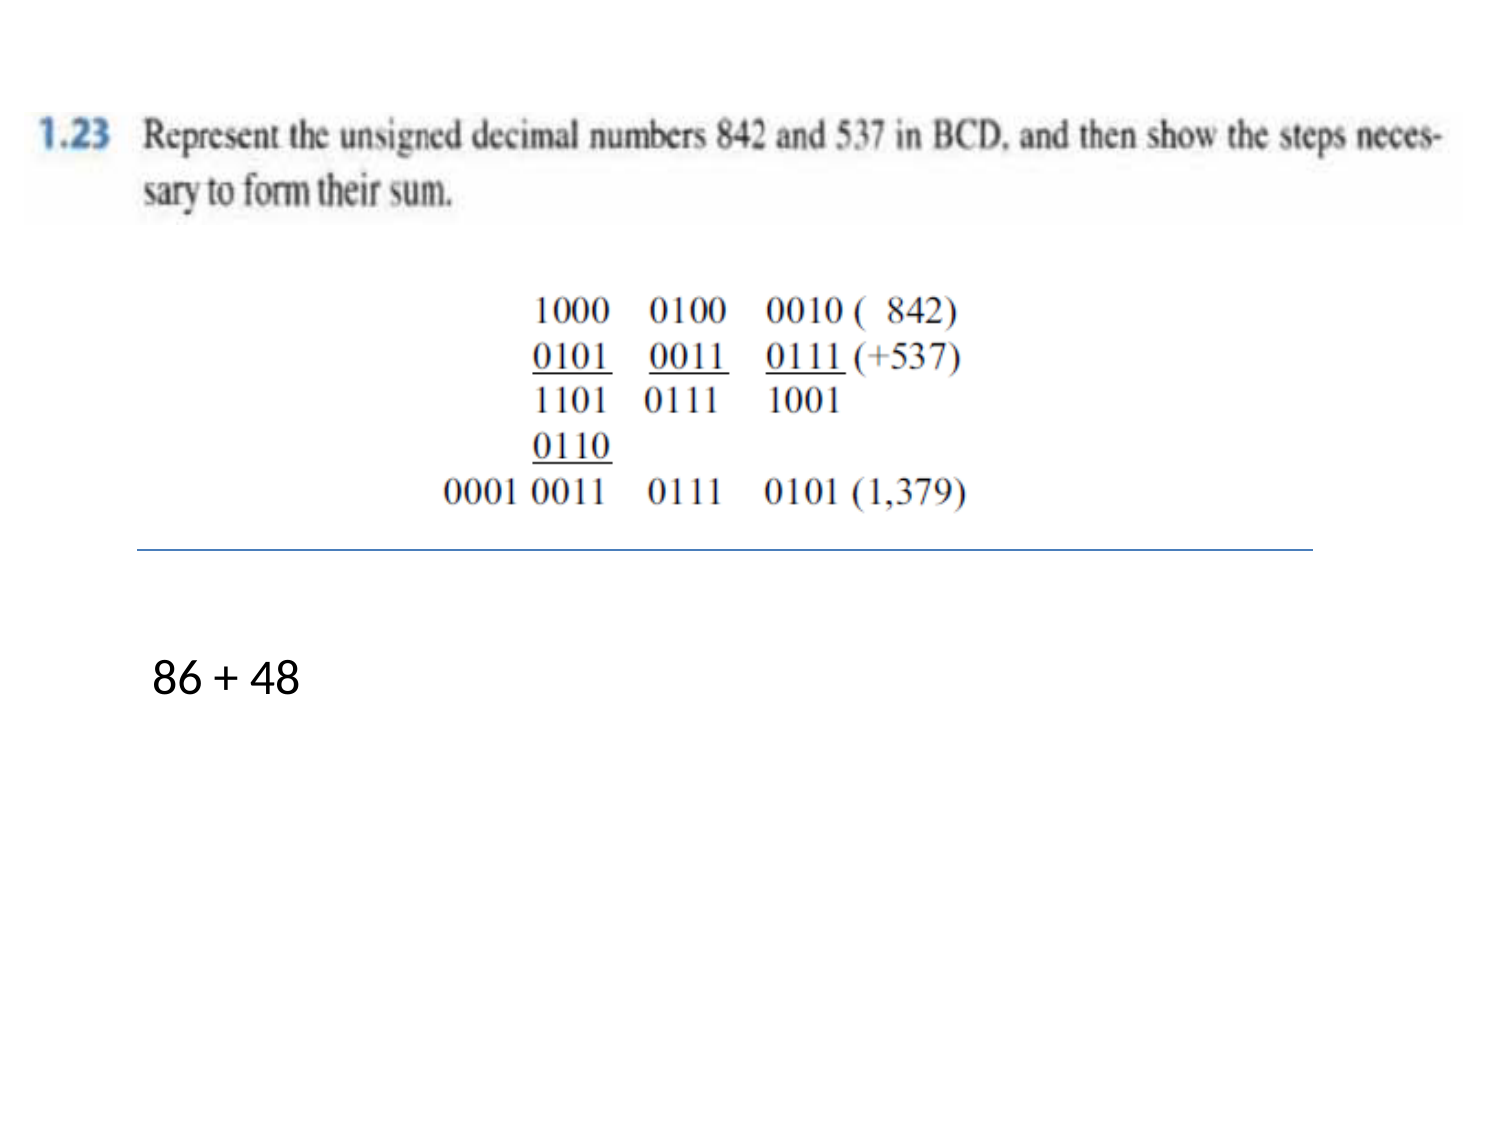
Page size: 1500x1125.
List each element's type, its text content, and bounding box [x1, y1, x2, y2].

picture [24, 112, 1463, 226]
text_box 86 + 48 [137, 637, 375, 713]
picture [387, 274, 1026, 543]
